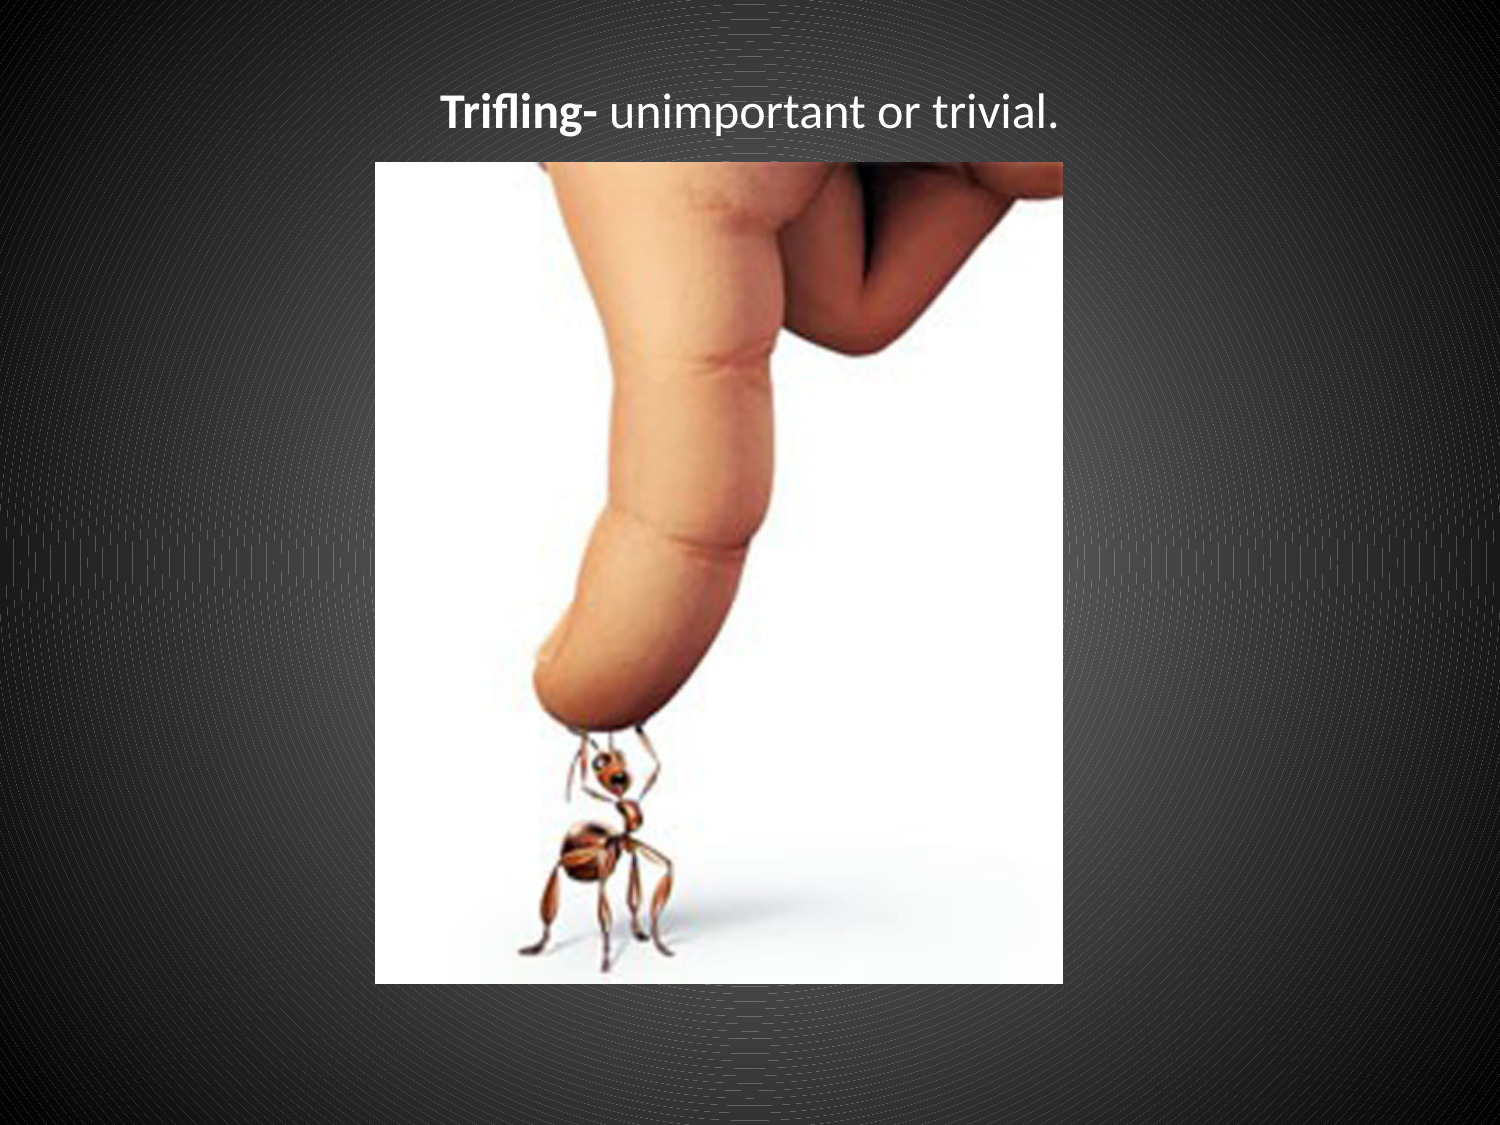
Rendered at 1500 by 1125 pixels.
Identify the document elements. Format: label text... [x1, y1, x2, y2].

picture [374, 162, 1063, 985]
title Trifling- unimportant or trivial. [75, 45, 1425, 233]
